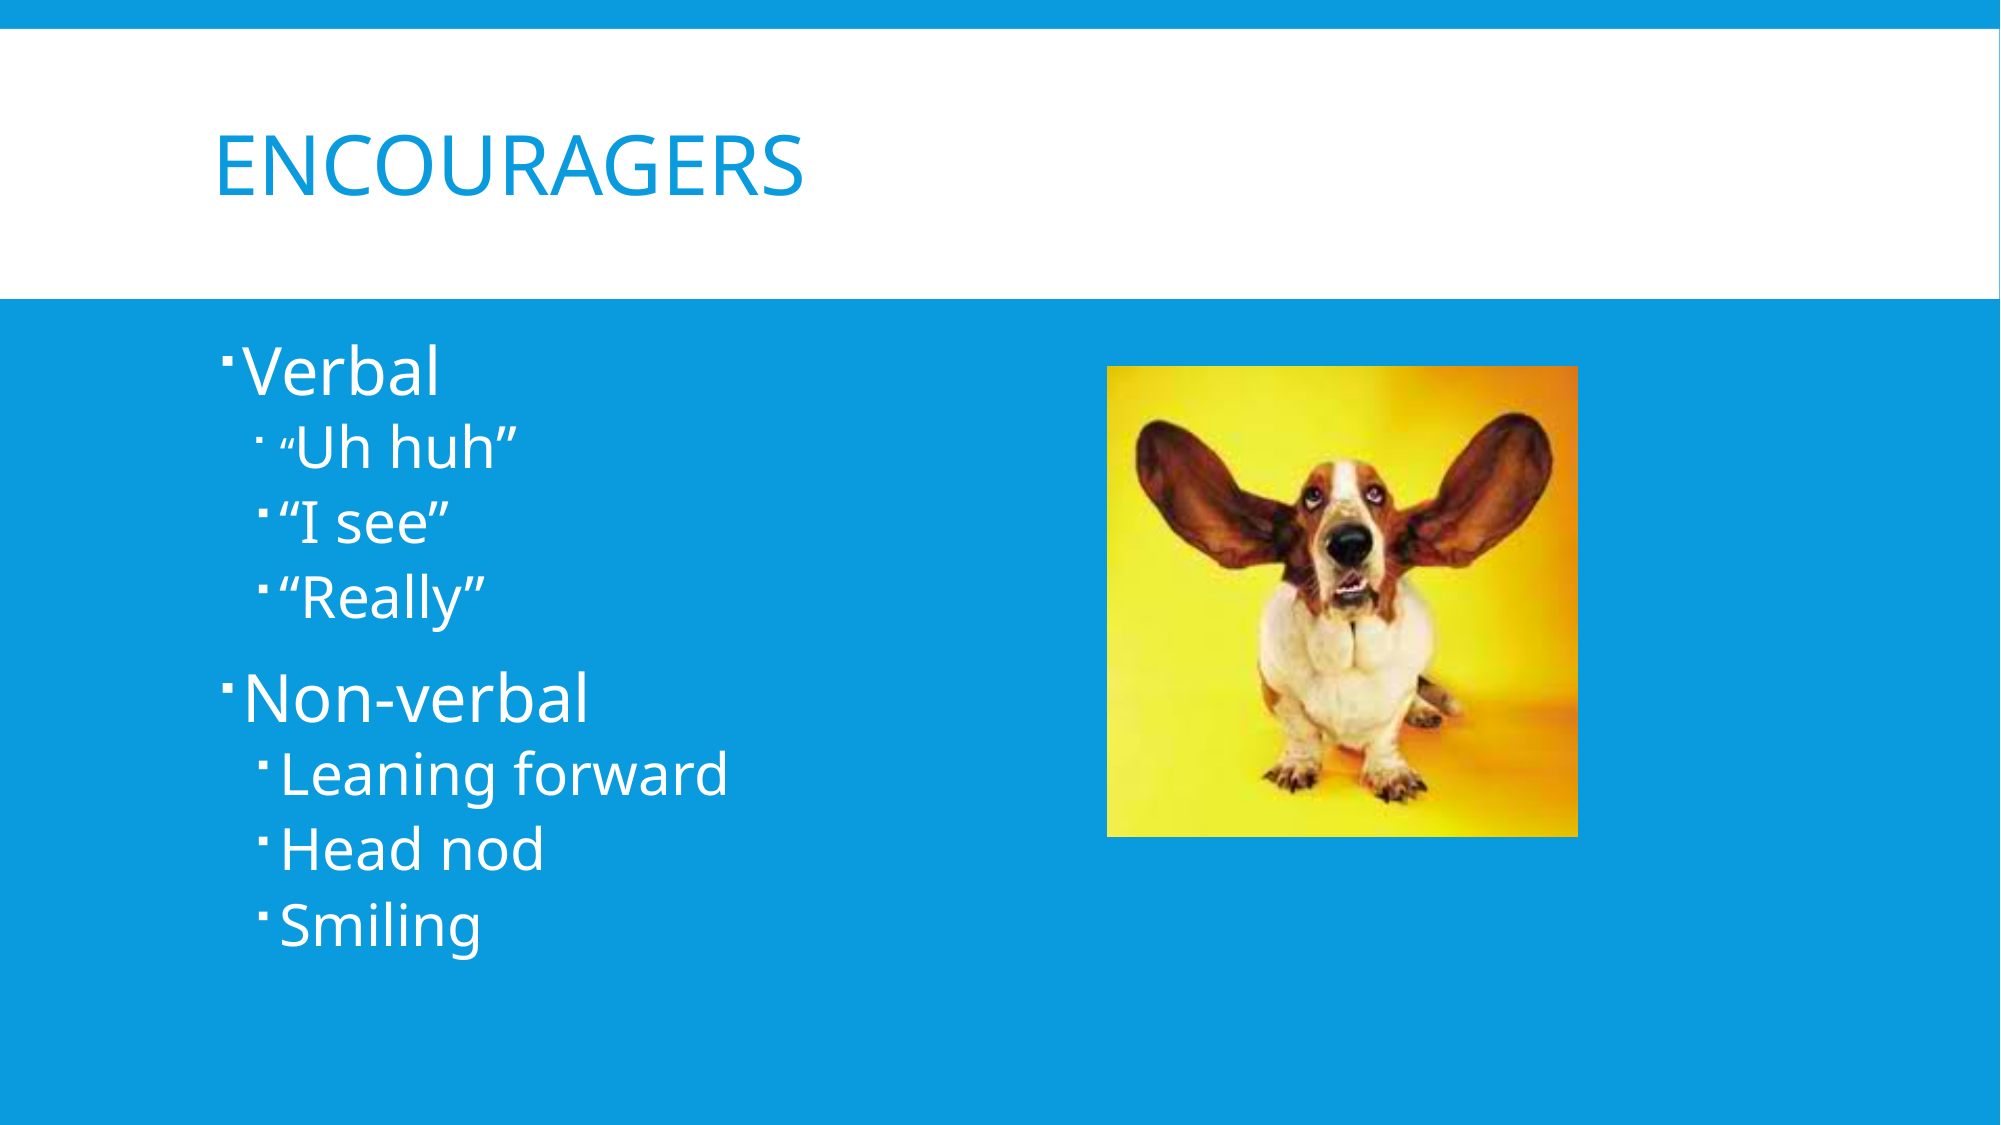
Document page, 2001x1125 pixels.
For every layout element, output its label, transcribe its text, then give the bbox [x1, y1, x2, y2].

list Verbal “Uh huh” “I see” “Really” Non-verbal Leaning forward Head nod Smiling [197, 329, 1803, 1020]
title Encouragers [197, 46, 1803, 295]
picture [1108, 367, 1577, 836]
